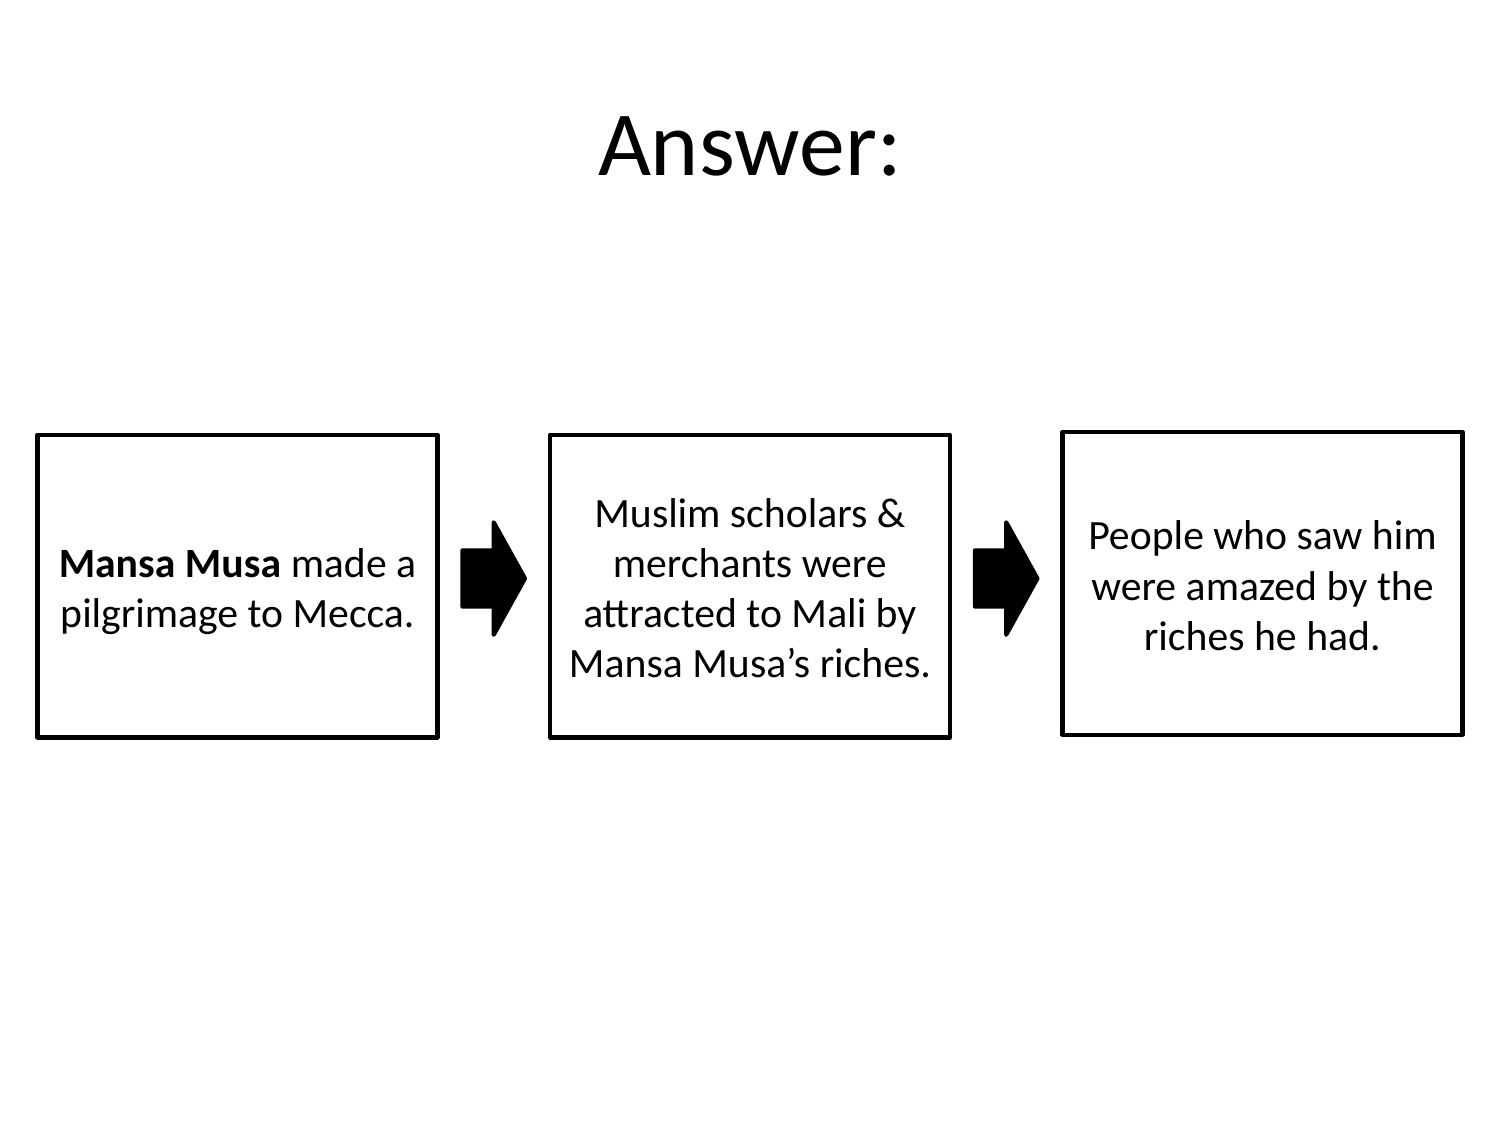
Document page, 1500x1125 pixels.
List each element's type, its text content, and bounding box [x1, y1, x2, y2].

text_box [972, 520, 1040, 637]
text_box [460, 520, 527, 637]
text_box Mansa Musa made a pilgrimage to Mecca. [35, 433, 440, 740]
title Answer: [75, 45, 1425, 233]
text_box People who saw him were amazed by the riches he had. [1060, 430, 1465, 737]
text_box Muslim scholars & merchants were attracted to Mali by Mansa Musa’s riches. [548, 433, 952, 740]
